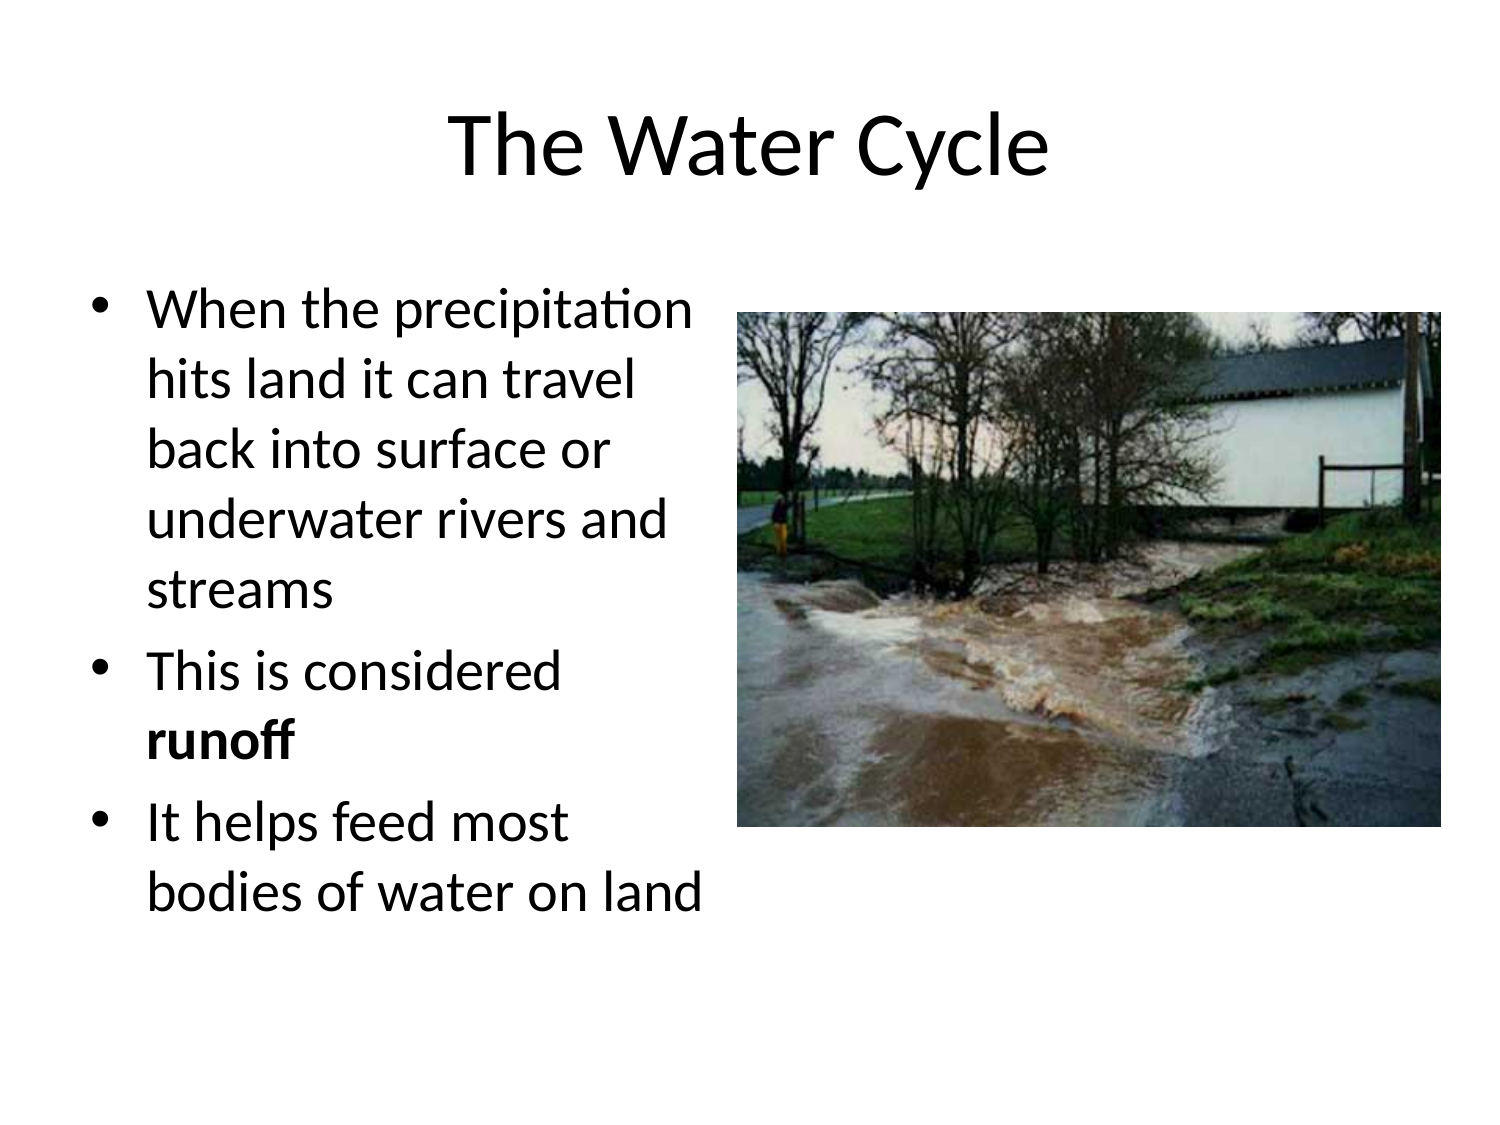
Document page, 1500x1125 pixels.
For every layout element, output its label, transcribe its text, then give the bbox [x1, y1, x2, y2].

picture [737, 312, 1441, 827]
title The Water Cycle [75, 45, 1425, 233]
list When the precipitation hits land it can travel back into surface or underwater rivers and streams This is considered runoff It helps feed most bodies of water on land [75, 262, 738, 1005]
